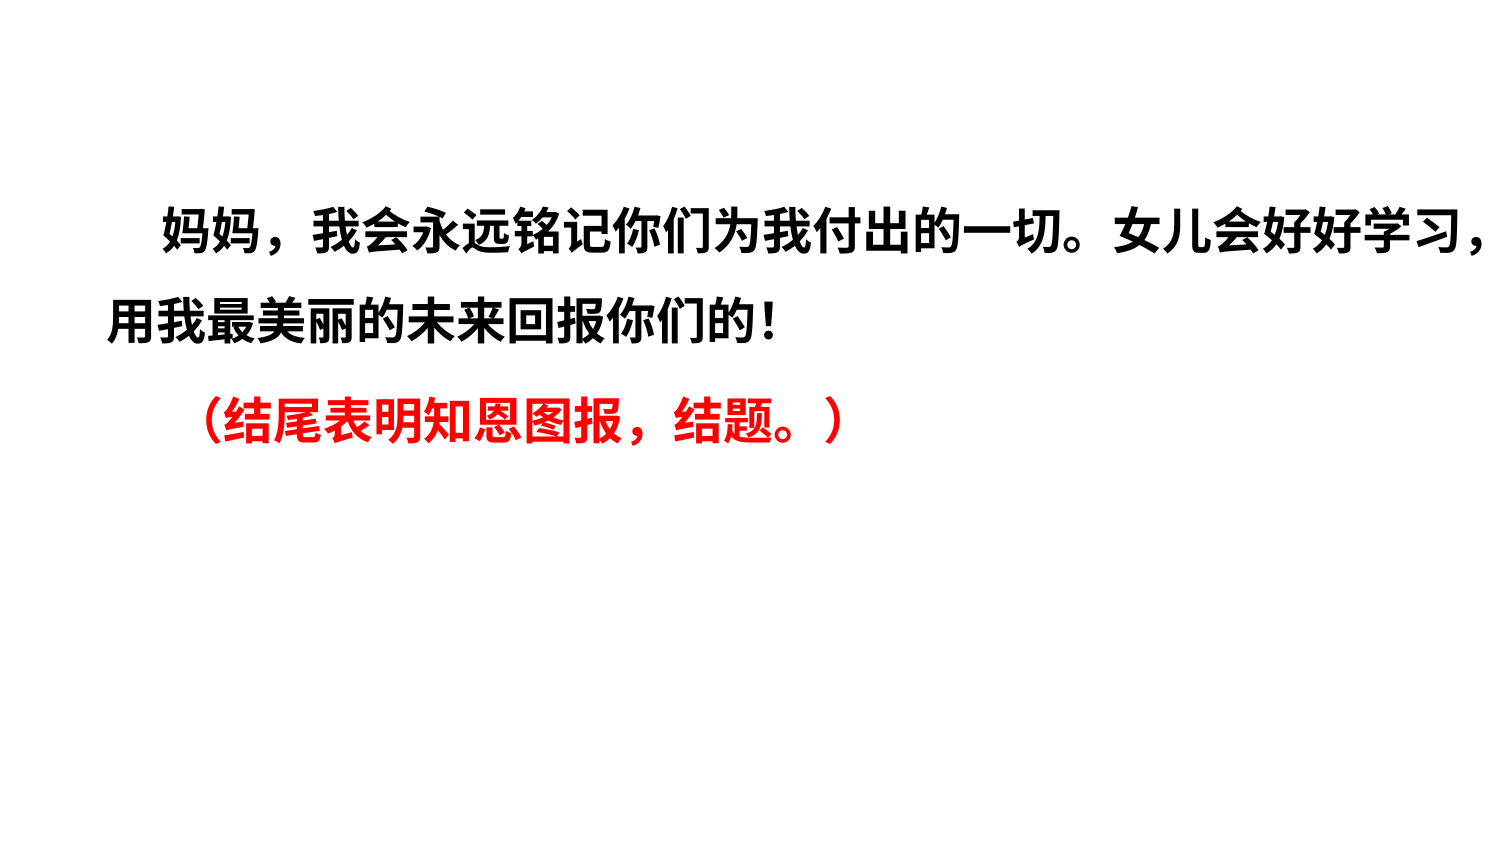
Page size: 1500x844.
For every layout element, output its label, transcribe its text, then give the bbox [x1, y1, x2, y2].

list 妈妈，我会永远铭记你们为我付出的一切。女儿会好好学习，用我最美丽的未来回报你们的！ （结尾表明知恩图报，结题。） [0, 161, 1483, 844]
